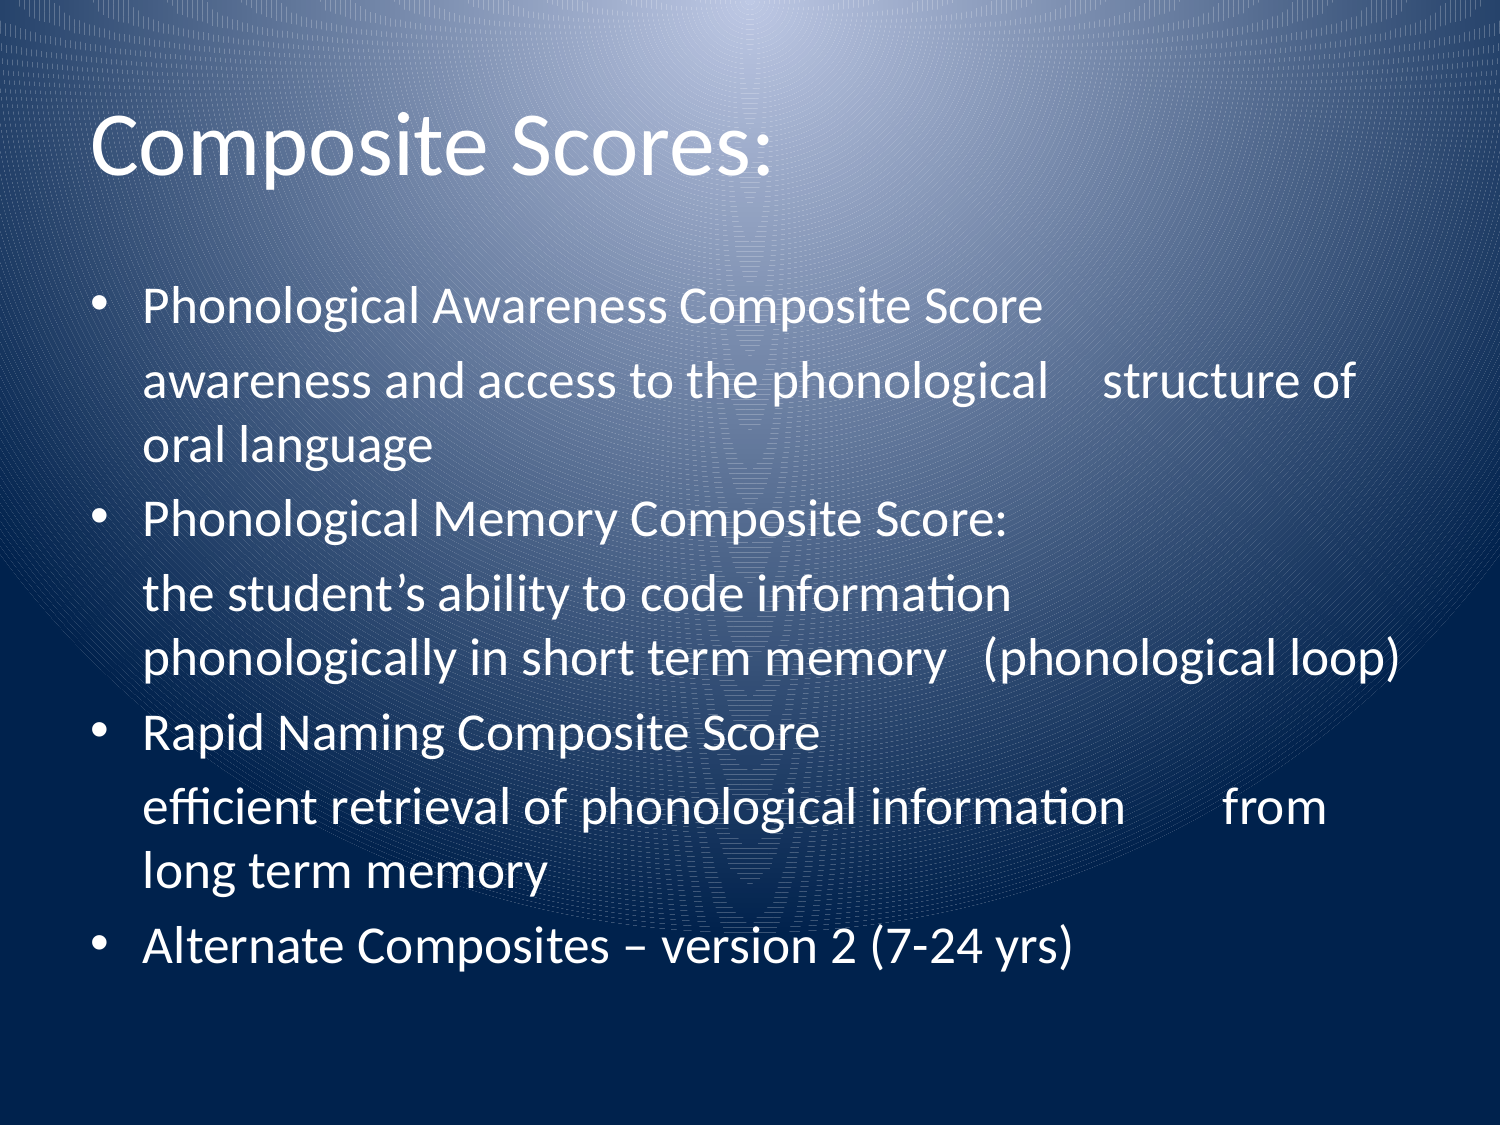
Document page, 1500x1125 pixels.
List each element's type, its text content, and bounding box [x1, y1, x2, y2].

list Phonological Awareness Composite Score awareness and access to the phonological structure of oral language Phonological Memory Composite Score: the student’s ability to code information phonologically in short term memory (phonological loop) Rapid Naming Composite Score efficient retrieval of phonological information from long term memory Alternate Composites – version 2 (7-24 yrs) [75, 262, 1425, 1005]
title Composite Scores: [75, 45, 1425, 233]
